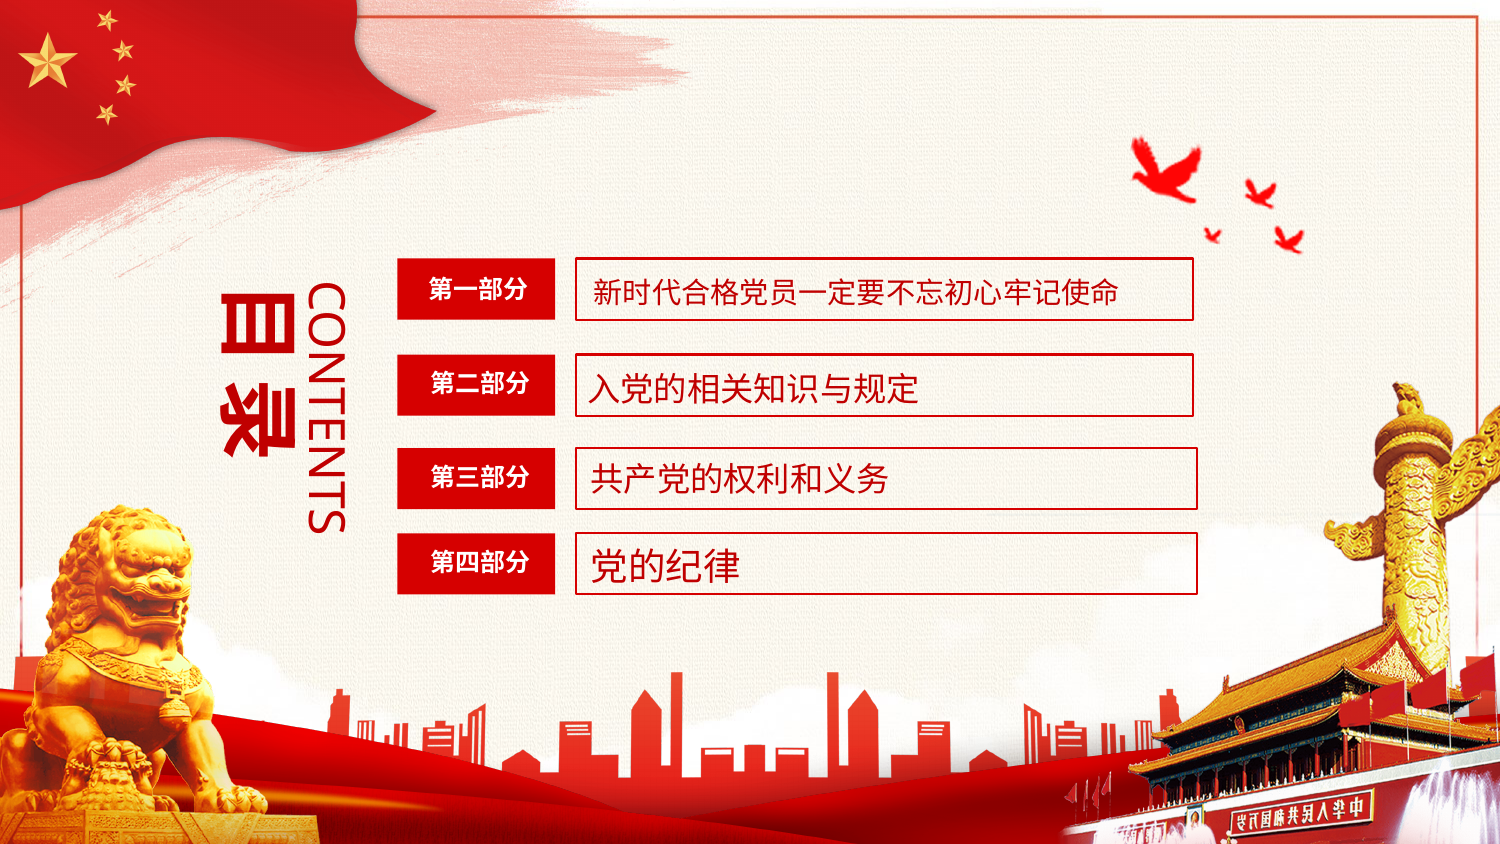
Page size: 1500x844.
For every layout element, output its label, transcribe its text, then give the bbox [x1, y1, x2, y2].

text_box [574, 352, 1195, 379]
text_box 第三部分 [402, 454, 559, 499]
text_box 第二部分 [402, 360, 559, 406]
text_box 党的纪律 [575, 536, 980, 596]
text_box [574, 531, 980, 596]
text_box [729, 256, 1195, 322]
text_box 入党的相关知识与规定 [572, 360, 1194, 415]
text_box 新时代合格党员一定要不忘初心牢记使命 [731, 266, 1194, 317]
text_box CONTENTS [275, 324, 367, 607]
text_box 目录 [188, 324, 275, 502]
text_box 共产党的权利和义务 [575, 450, 980, 506]
text_box [395, 446, 557, 511]
text_box [574, 446, 980, 511]
picture [0, 0, 1500, 844]
text_box [395, 531, 557, 596]
text_box 第四部分 [402, 539, 559, 584]
text_box [395, 352, 557, 418]
